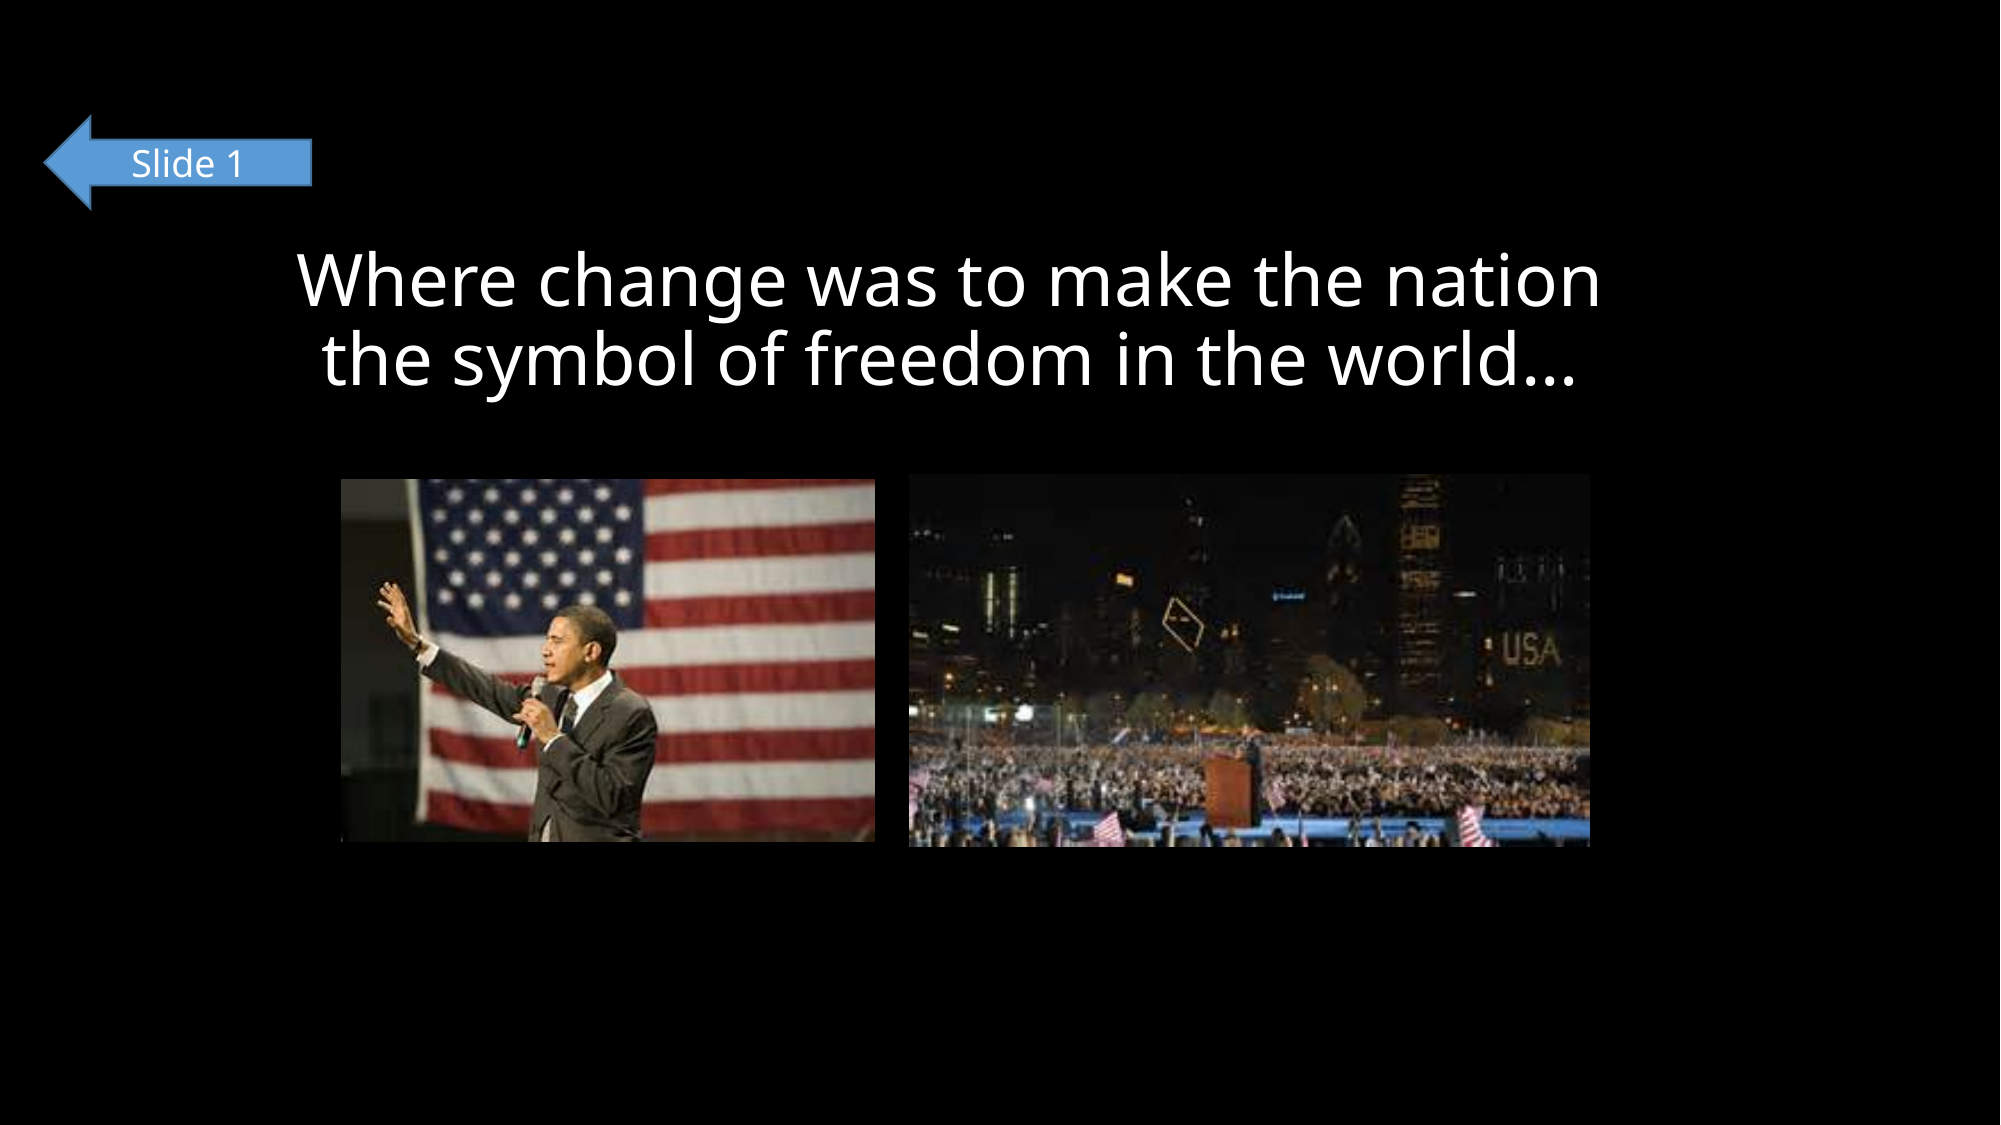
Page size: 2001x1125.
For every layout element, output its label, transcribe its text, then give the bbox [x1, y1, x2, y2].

picture [909, 474, 1590, 847]
title Where change was to make the nation the symbol of freedom in the world… [249, 184, 1650, 409]
picture [341, 479, 875, 842]
text_box Slide 1 [42, 114, 313, 211]
